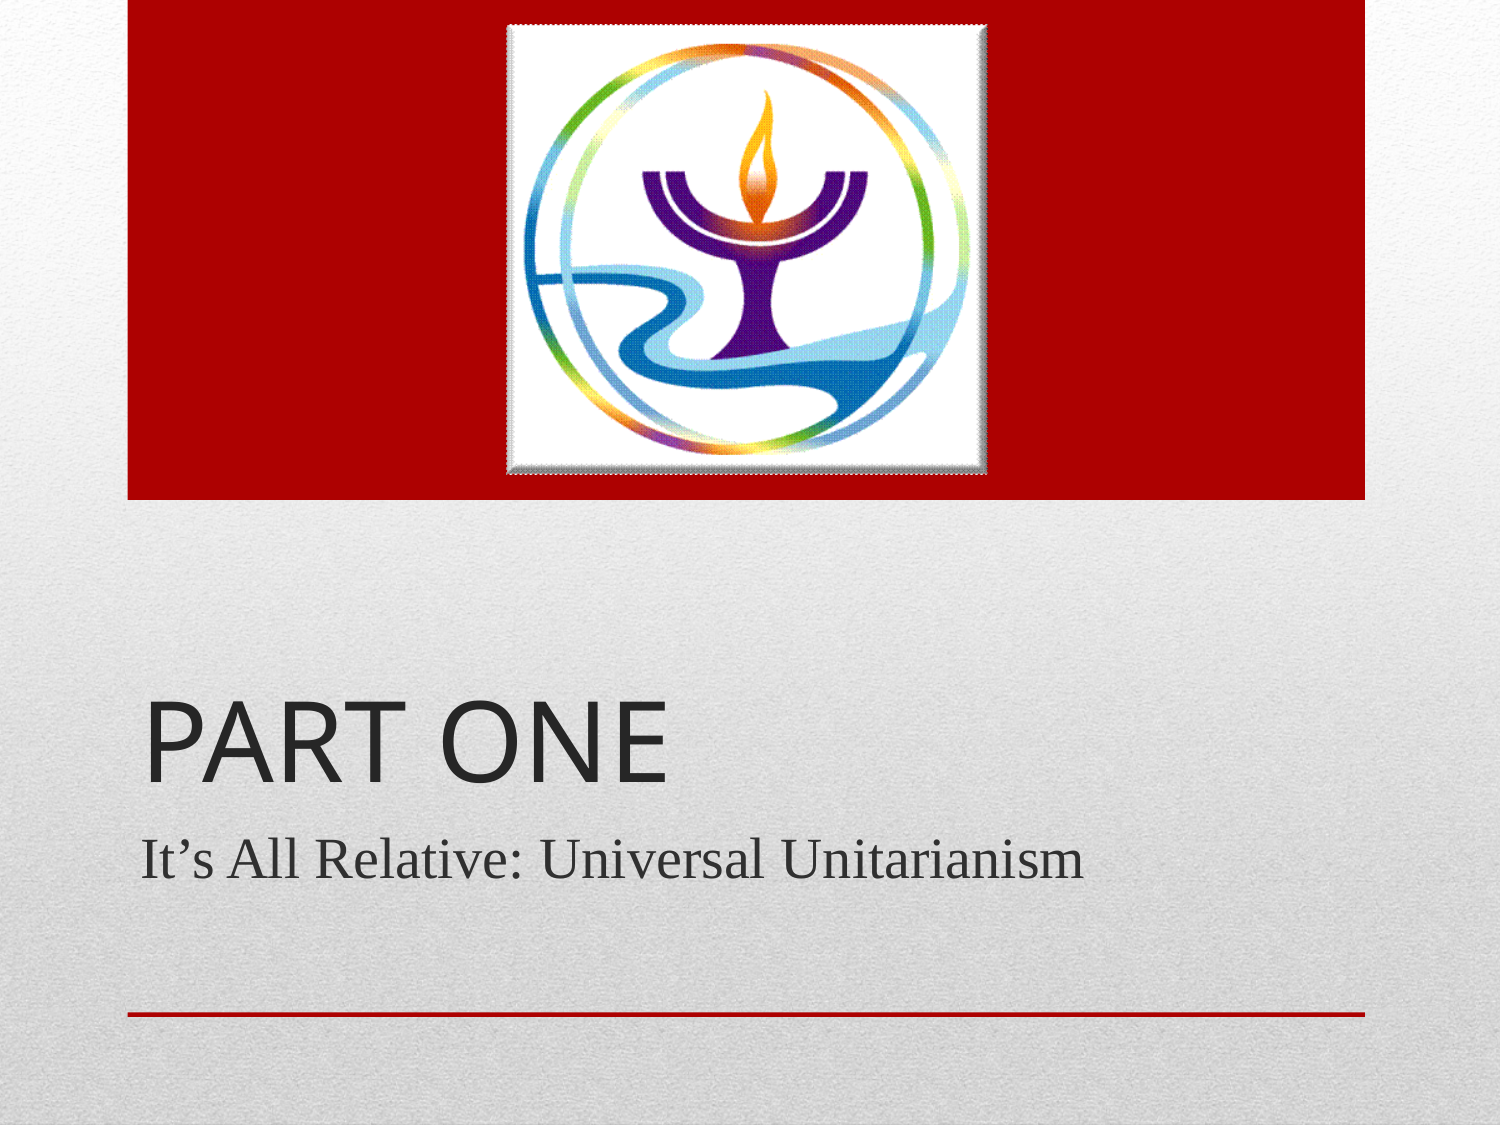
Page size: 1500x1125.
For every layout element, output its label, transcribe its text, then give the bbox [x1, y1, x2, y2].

picture [505, 24, 989, 476]
title Part one [125, 537, 1363, 813]
list It’s All Relative: Universal Unitarianism [125, 812, 1250, 963]
